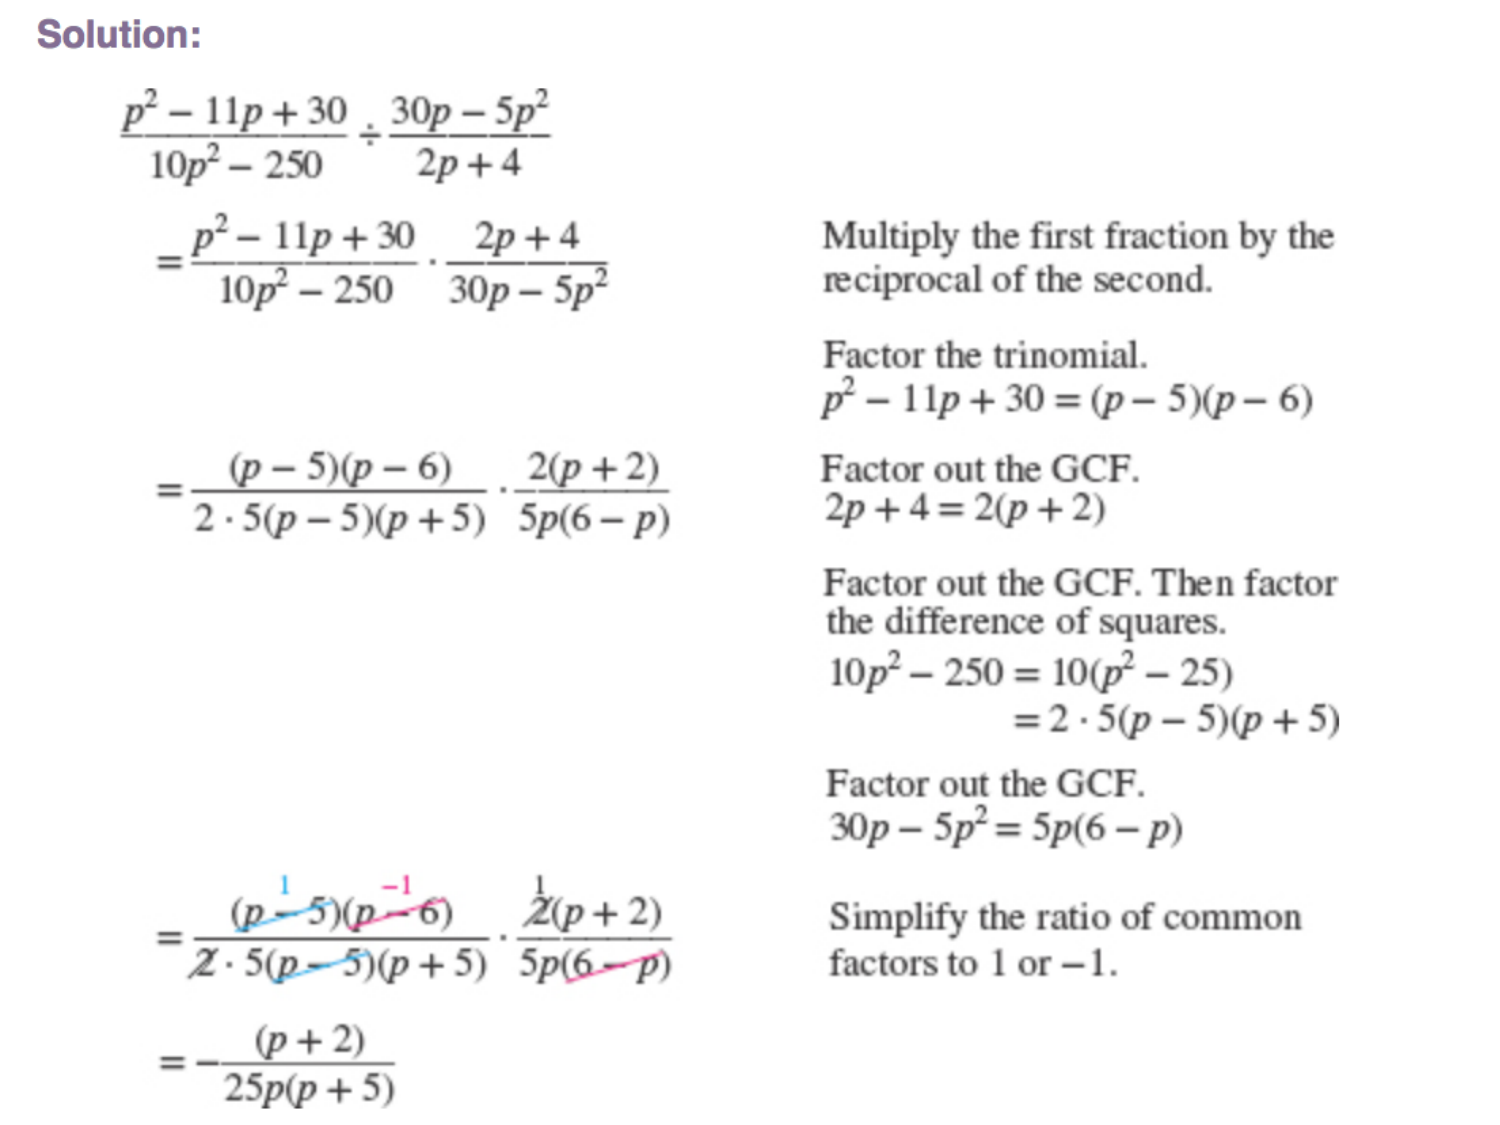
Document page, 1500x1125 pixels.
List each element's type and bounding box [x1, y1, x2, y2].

list [0, 0, 1500, 1125]
